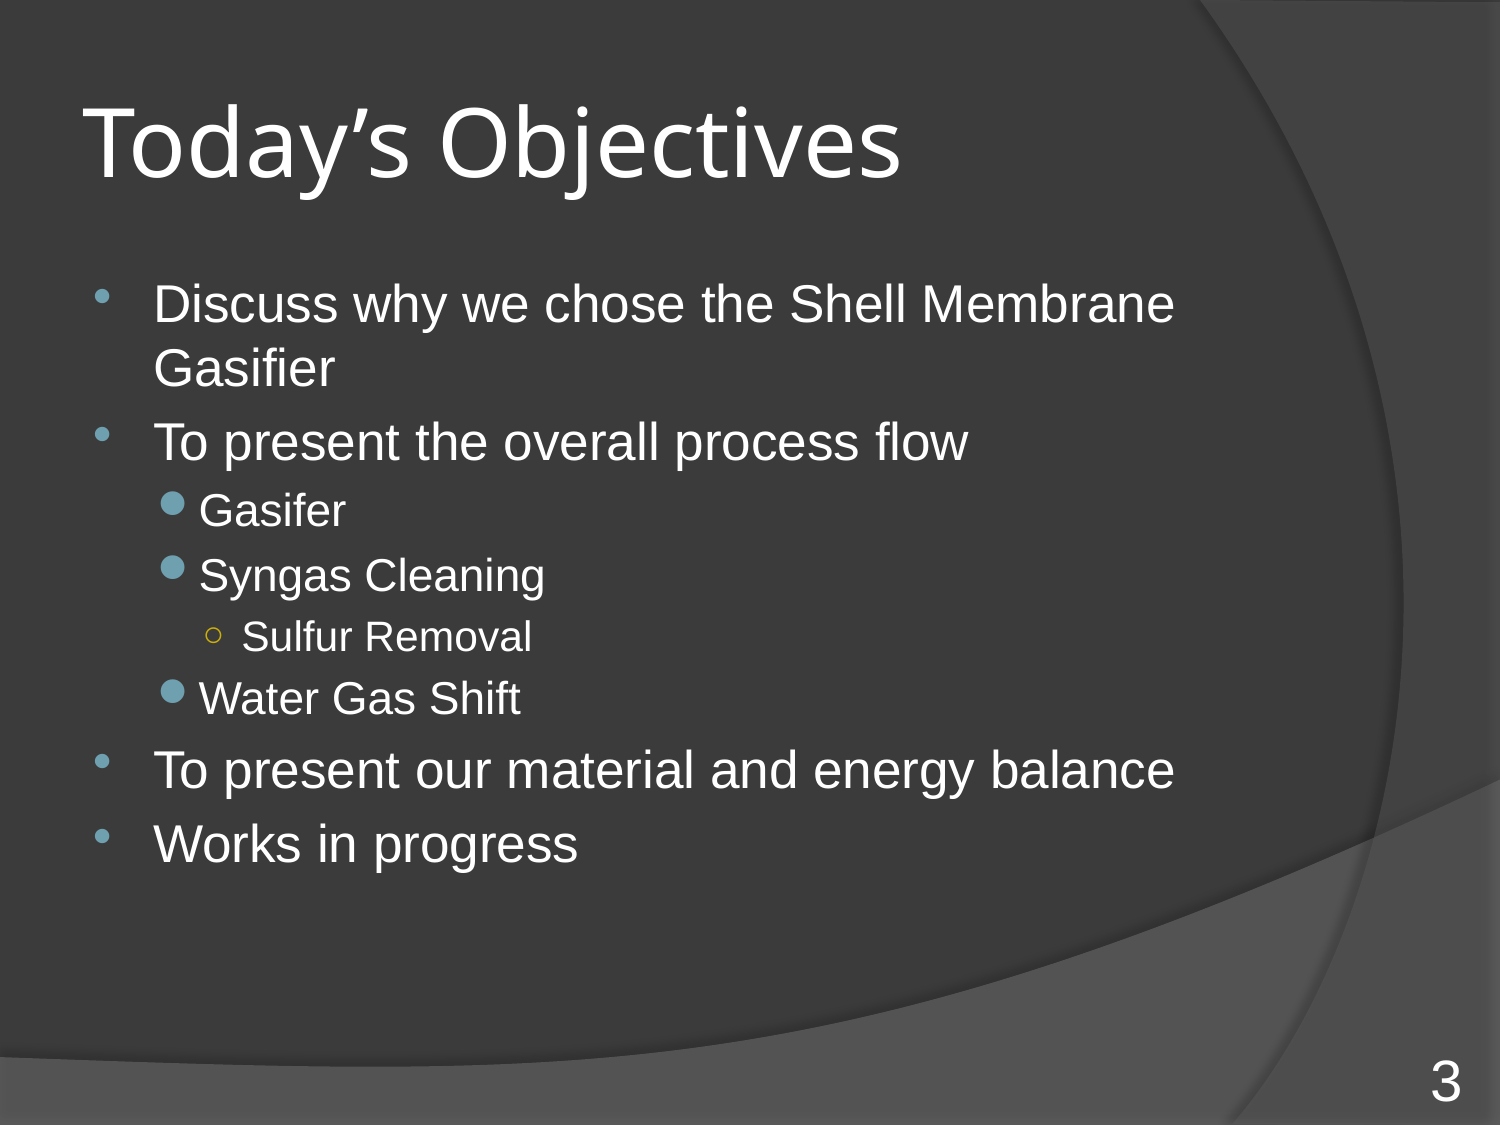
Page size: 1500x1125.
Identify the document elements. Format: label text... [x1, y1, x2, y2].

slide_number 3 [1337, 1053, 1463, 1114]
title Today’s Objectives [75, 45, 1300, 233]
list Discuss why we chose the Shell Membrane Gasifier To present the overall process flow Gasifer Syngas Cleaning Sulfur Removal Water Gas Shift To present our material and energy balance Works in progress [75, 262, 1300, 1005]
